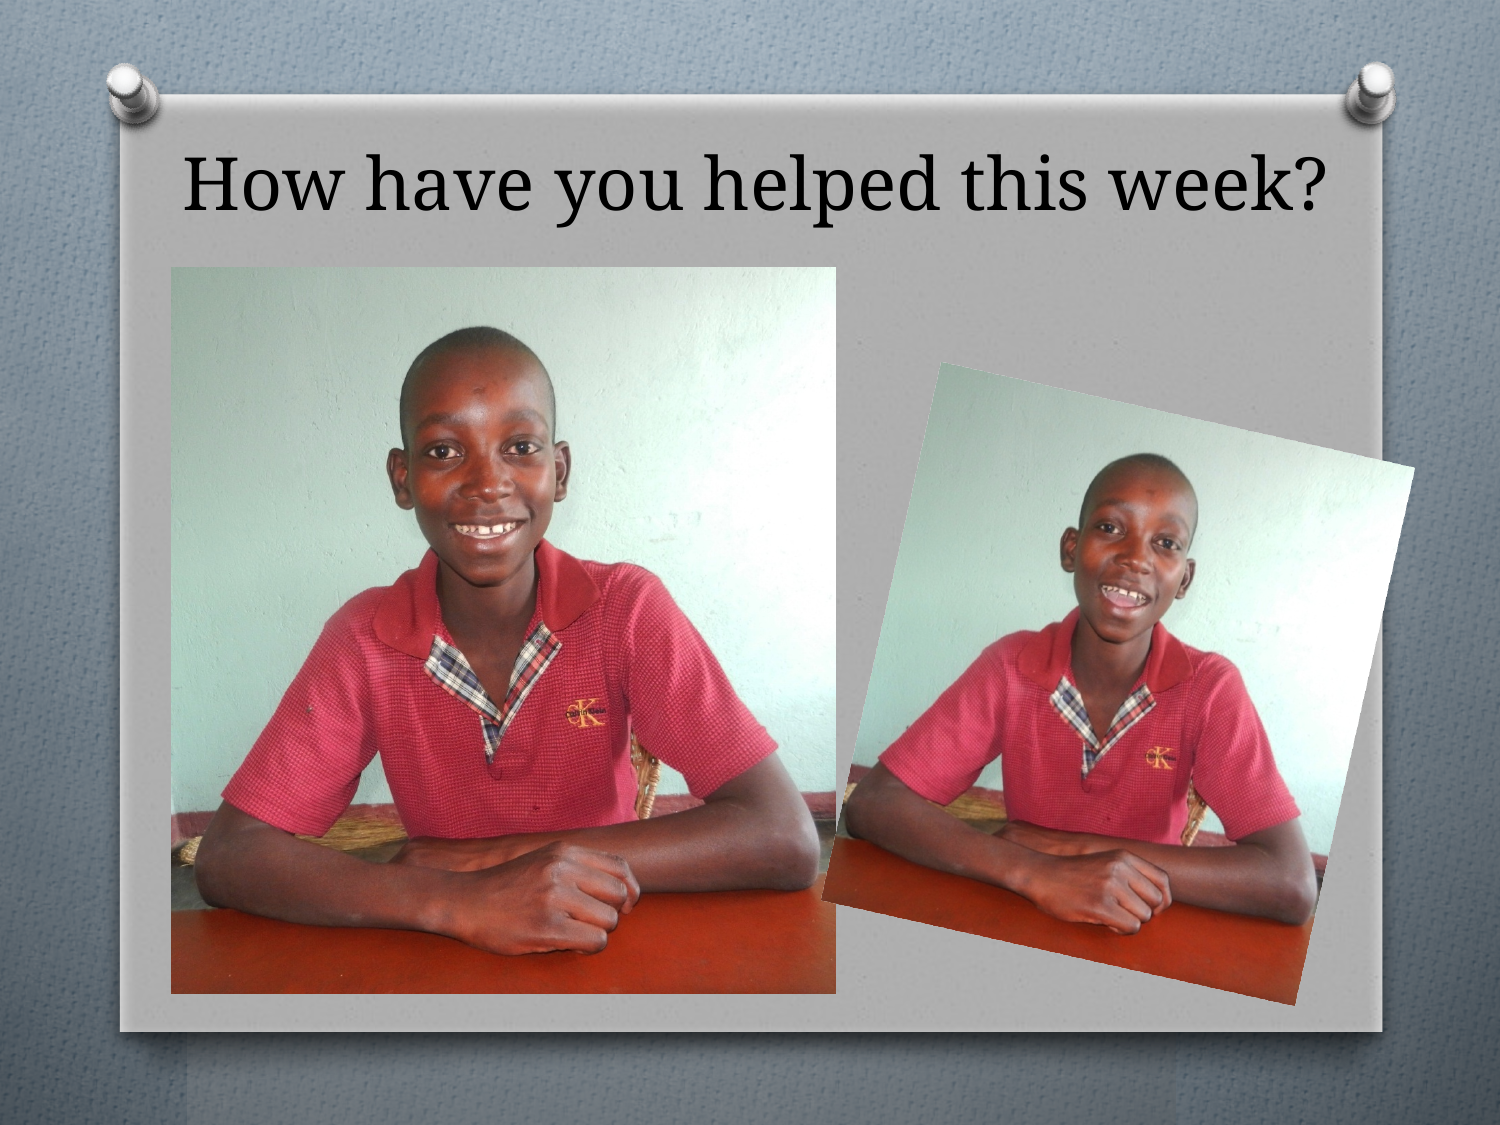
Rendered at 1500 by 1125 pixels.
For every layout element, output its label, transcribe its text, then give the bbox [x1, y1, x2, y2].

picture [1317, 35, 1439, 151]
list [170, 266, 836, 994]
picture [75, 29, 198, 147]
picture [836, 362, 1414, 1005]
title How have you helped this week? [147, 101, 1365, 261]
